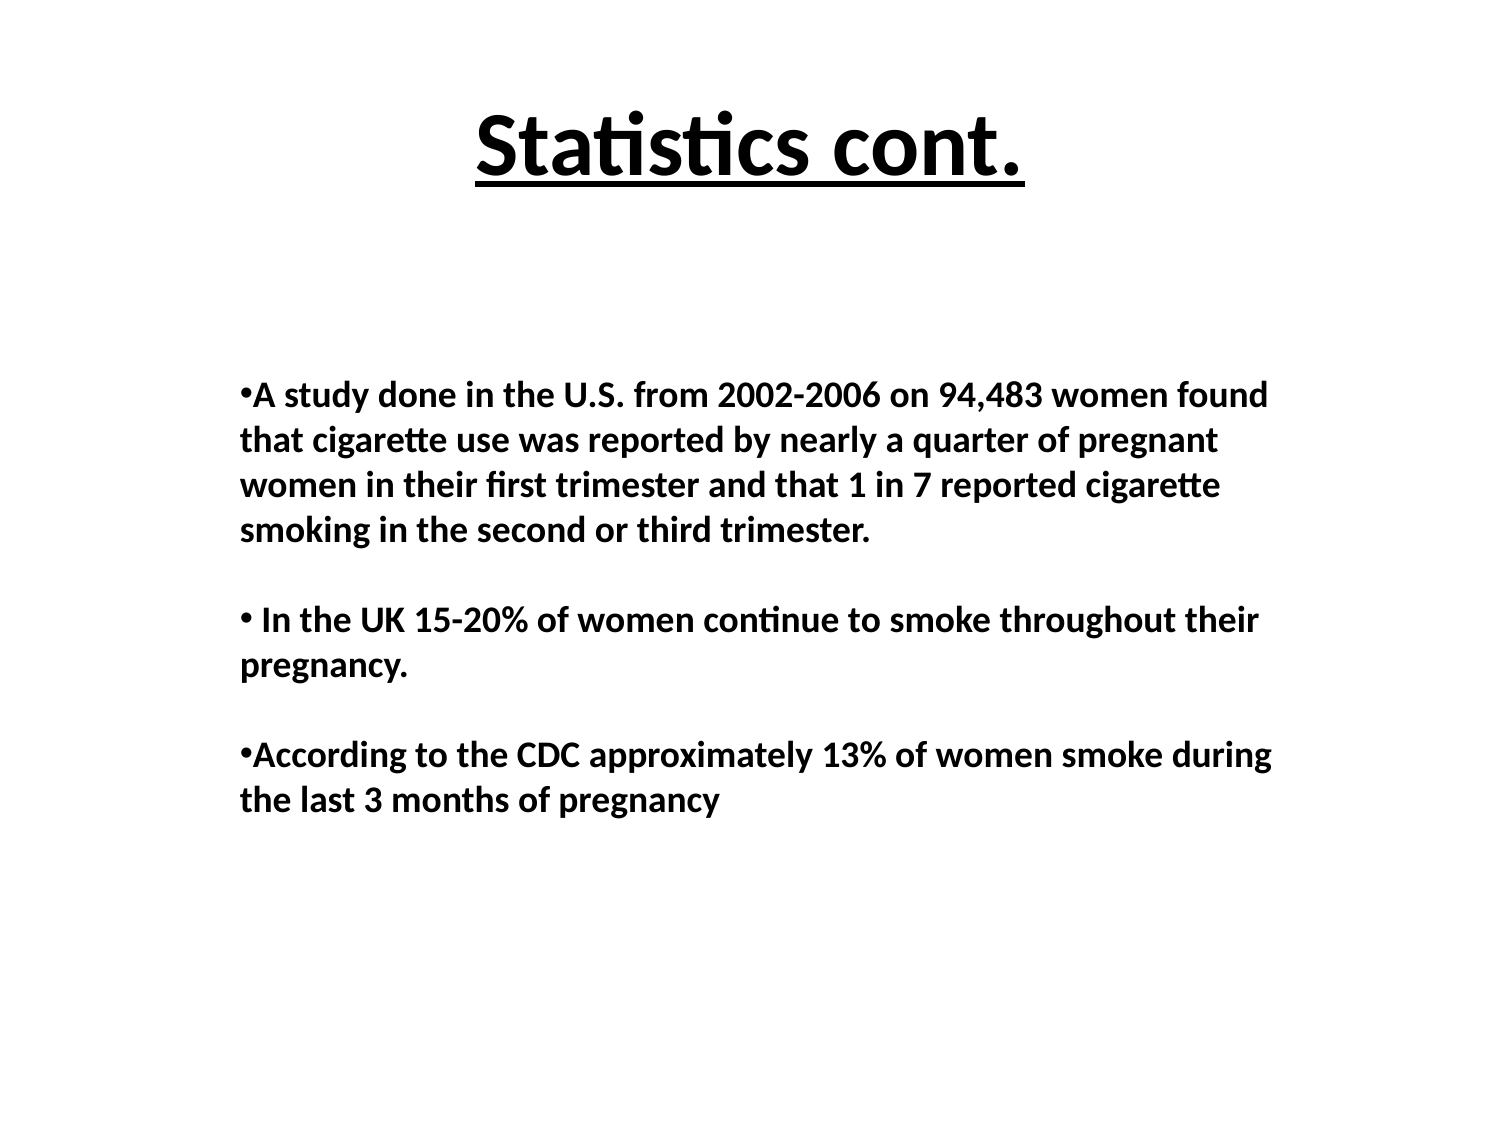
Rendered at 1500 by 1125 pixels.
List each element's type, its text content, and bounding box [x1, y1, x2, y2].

text_box A study done in the U.S. from 2002-2006 on 94,483 women found that cigarette use was reported by nearly a quarter of pregnant women in their first trimester and that 1 in 7 reported cigarette smoking in the second or third trimester. In the UK 15-20% of women continue to smoke throughout their pregnancy. According to the CDC approximately 13% of women smoke during the last 3 months of pregnancy [225, 362, 1300, 828]
title Statistics cont. [75, 45, 1425, 233]
